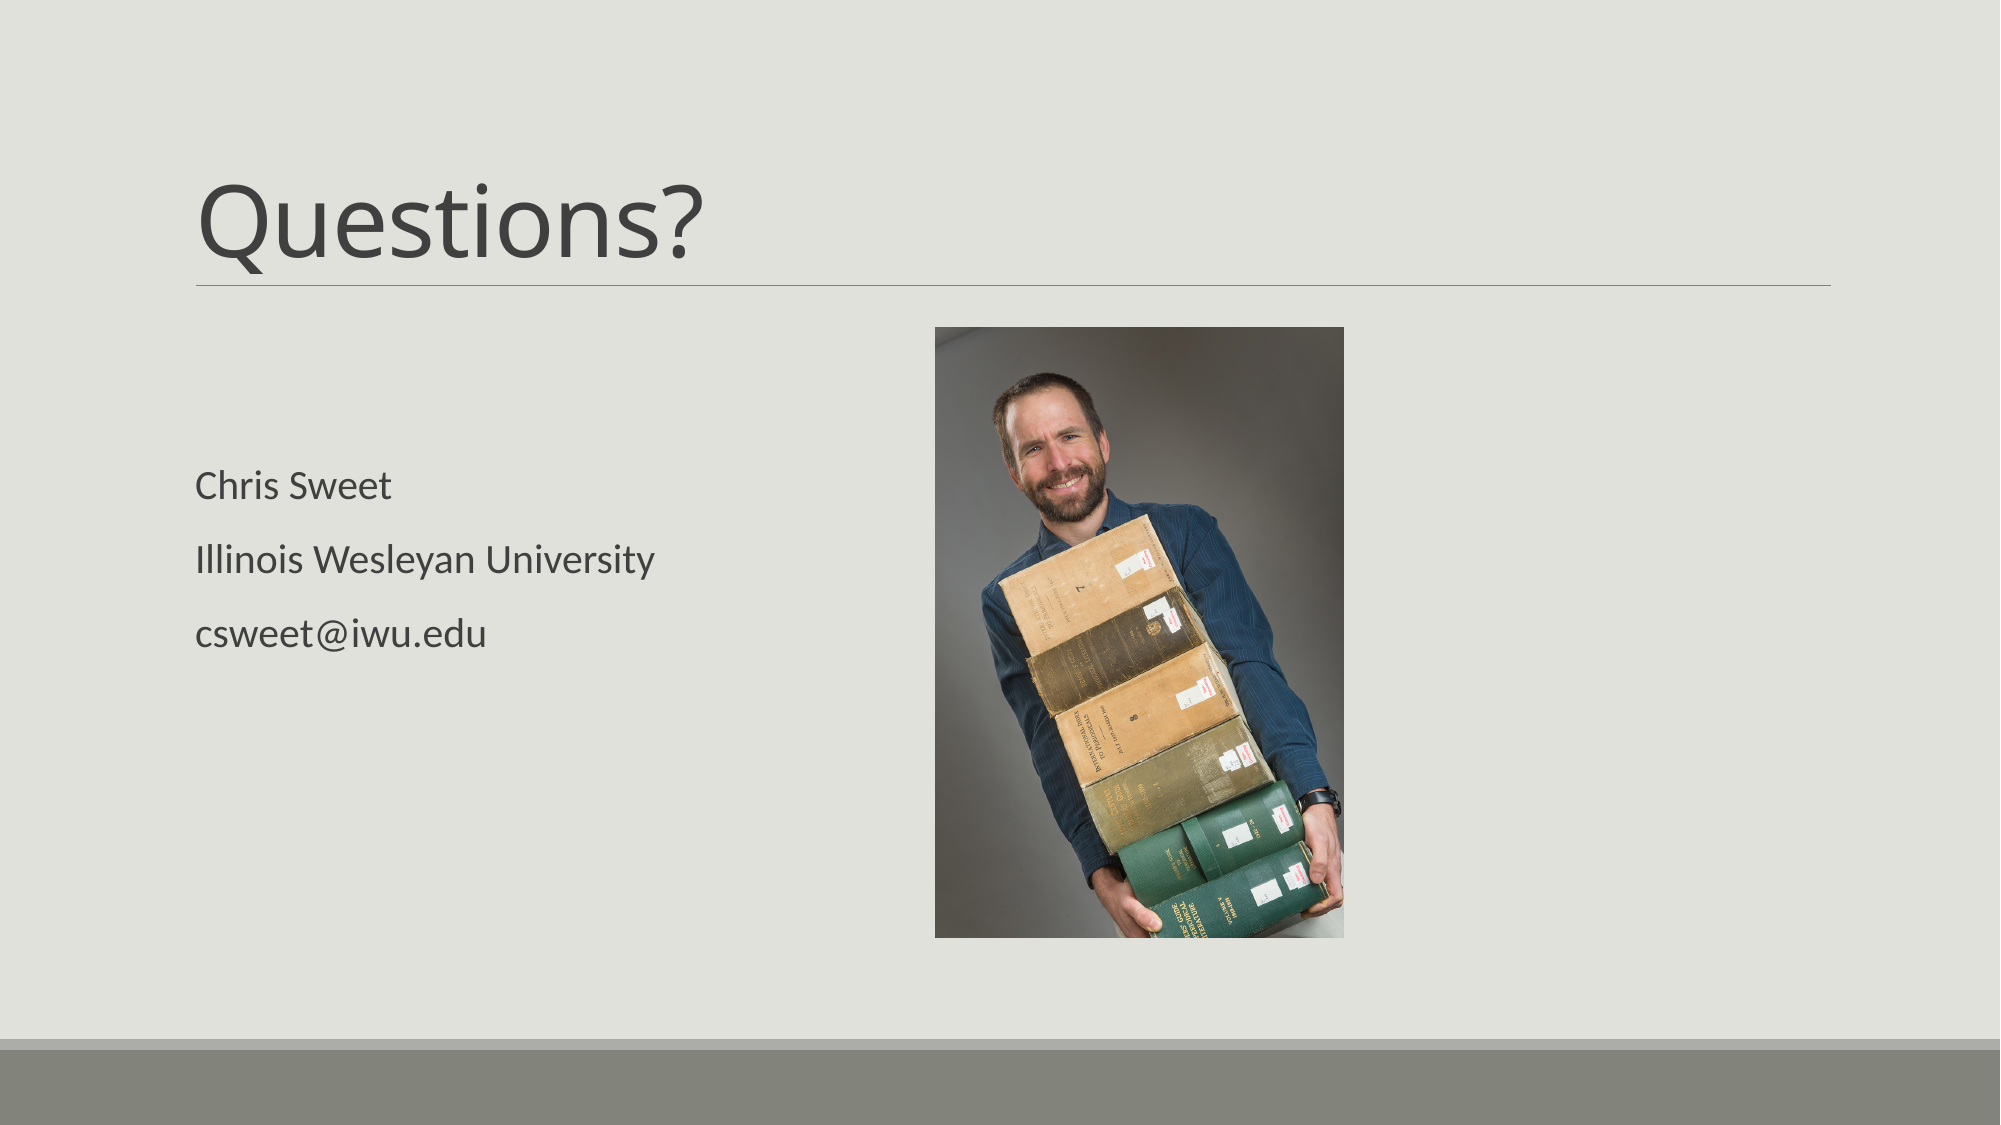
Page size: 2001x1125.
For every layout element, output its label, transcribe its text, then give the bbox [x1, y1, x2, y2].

list Chris Sweet Illinois Wesleyan University csweet@iwu.edu [180, 302, 1830, 963]
picture [935, 327, 1344, 939]
title Questions? [180, 47, 1830, 285]
